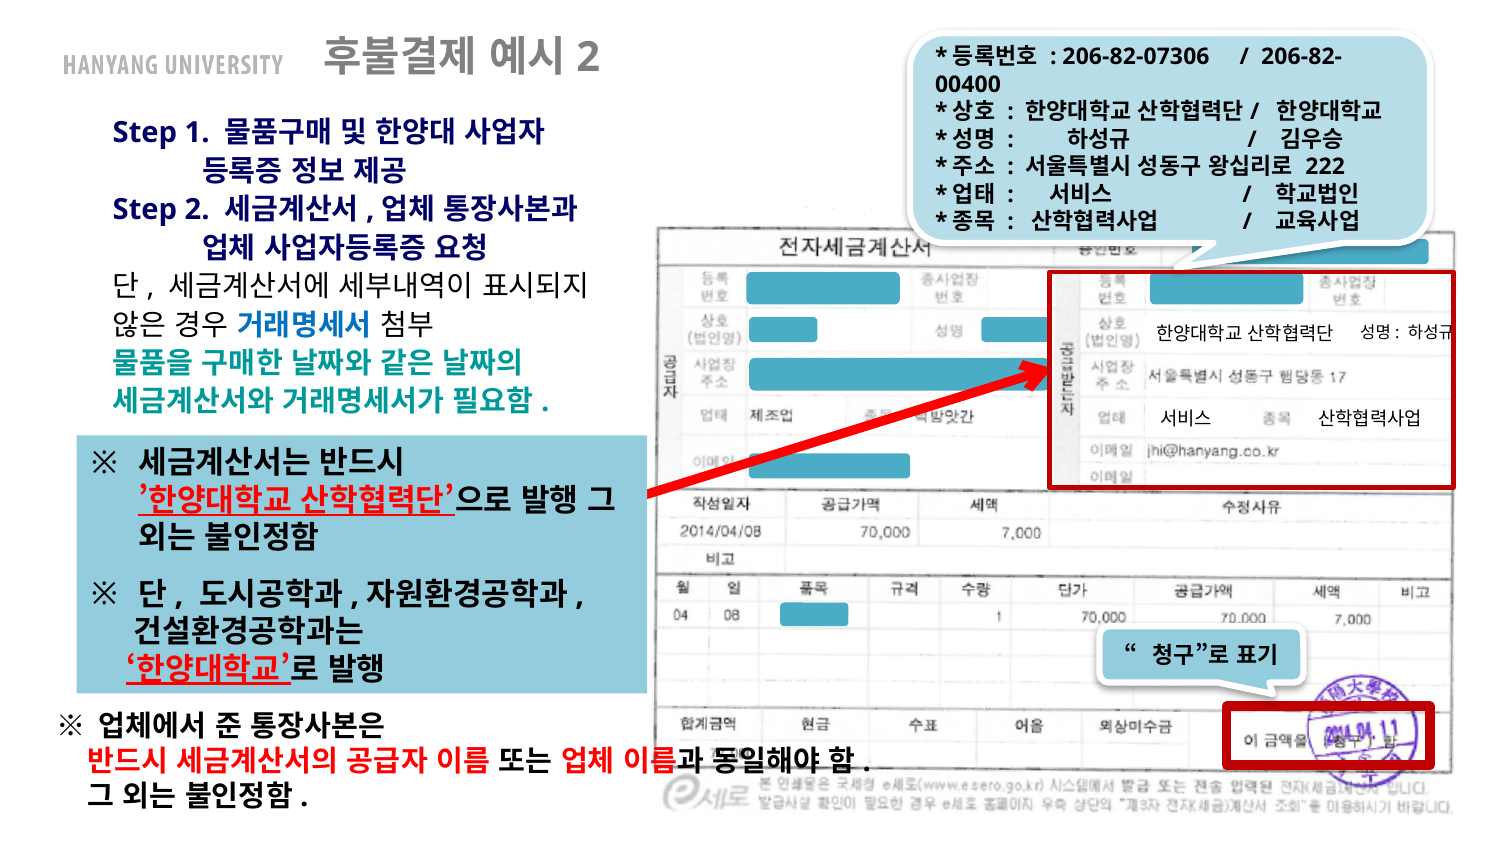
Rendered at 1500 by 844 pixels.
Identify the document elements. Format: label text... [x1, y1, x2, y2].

picture [64, 55, 283, 74]
text_box 후불결제 예시2 [308, 21, 616, 87]
text_box 세금계산서는 반드시 ’한양대학교 산학협력단’으로 발행 그 외는 불인정함 단, 도시공학과,자원환경공학과, 건설환경공학과는 ‘한양대학교’로 발행 [76, 435, 638, 694]
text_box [596, 367, 1053, 511]
text_box Step 1. 물품구매 및 한양대 사업자 등록증 정보 제공 Step 2. 세금계산서,업체 통장사본과 업체 사업자등록증 요청 단, 세금계산서에 세부내역이 표시되지 않은 경우 거래명세서 첨부 물품을 구매한 날짜와 같은 날짜의 세금계산서와 거래명세서가 필요함. [97, 102, 614, 425]
text_box *등록번호 : 206-82-07306 / 206-82-00400 *상호 : 한양대학교 산학협력단/ 한양대학교 *성명 : 하성규 / 김우승 *주소 : 서울특별시 성동구 왕십리로 222 *업태 : 서비스 / 학교법인 *종목 : 산학협력사업 / 교육사업 [906, 29, 1434, 208]
text_box ※ 업체에서 준 통장사본은 반드시 세금계산서의 공급자 이름 또는 업체 이름과 동일해야 함. 그 외는 불인정함. [41, 699, 638, 820]
picture [638, 204, 1490, 844]
